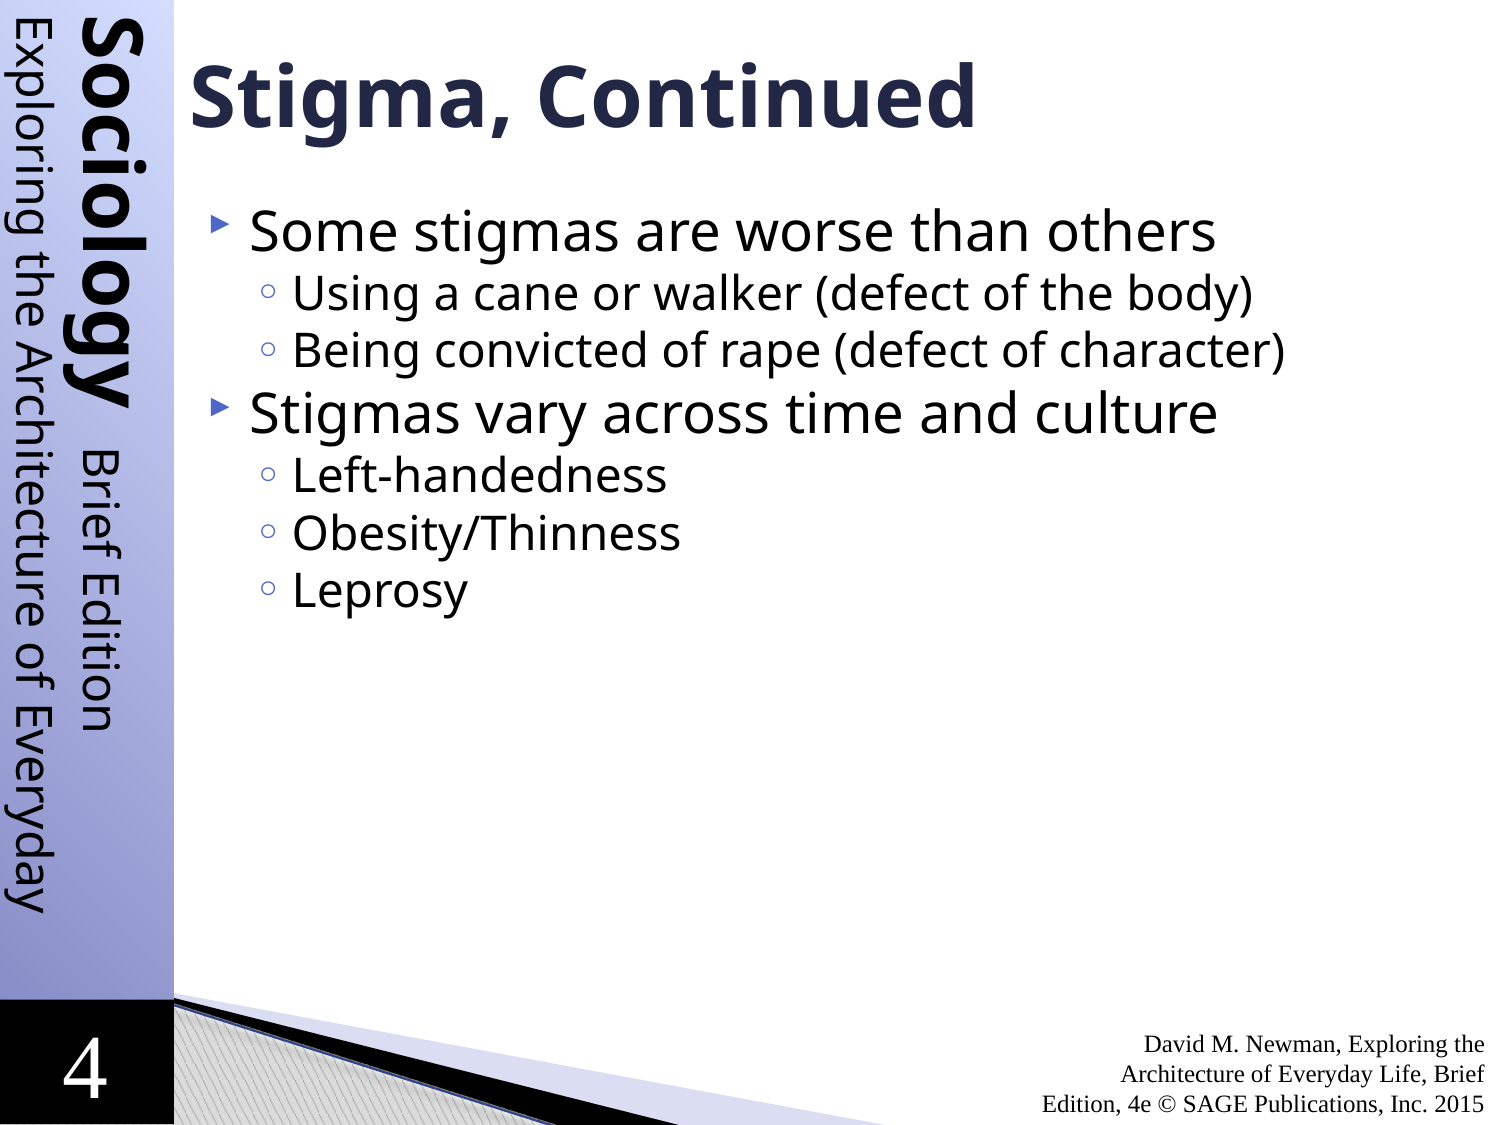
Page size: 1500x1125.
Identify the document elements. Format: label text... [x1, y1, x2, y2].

list Some stigmas are worse than others Using a cane or walker (defect of the body) Being convicted of rape (defect of character) Stigmas vary across time and culture Left-handedness Obesity/Thinness Leprosy [174, 188, 1475, 930]
footer David M. Newman, Exploring the Architecture of Everyday Life, Brief Edition, 4e © SAGE Publications, Inc. 2015 [1025, 1065, 1500, 1125]
title Stigma, Continued [174, 0, 1500, 188]
picture [174, 1003, 558, 1125]
